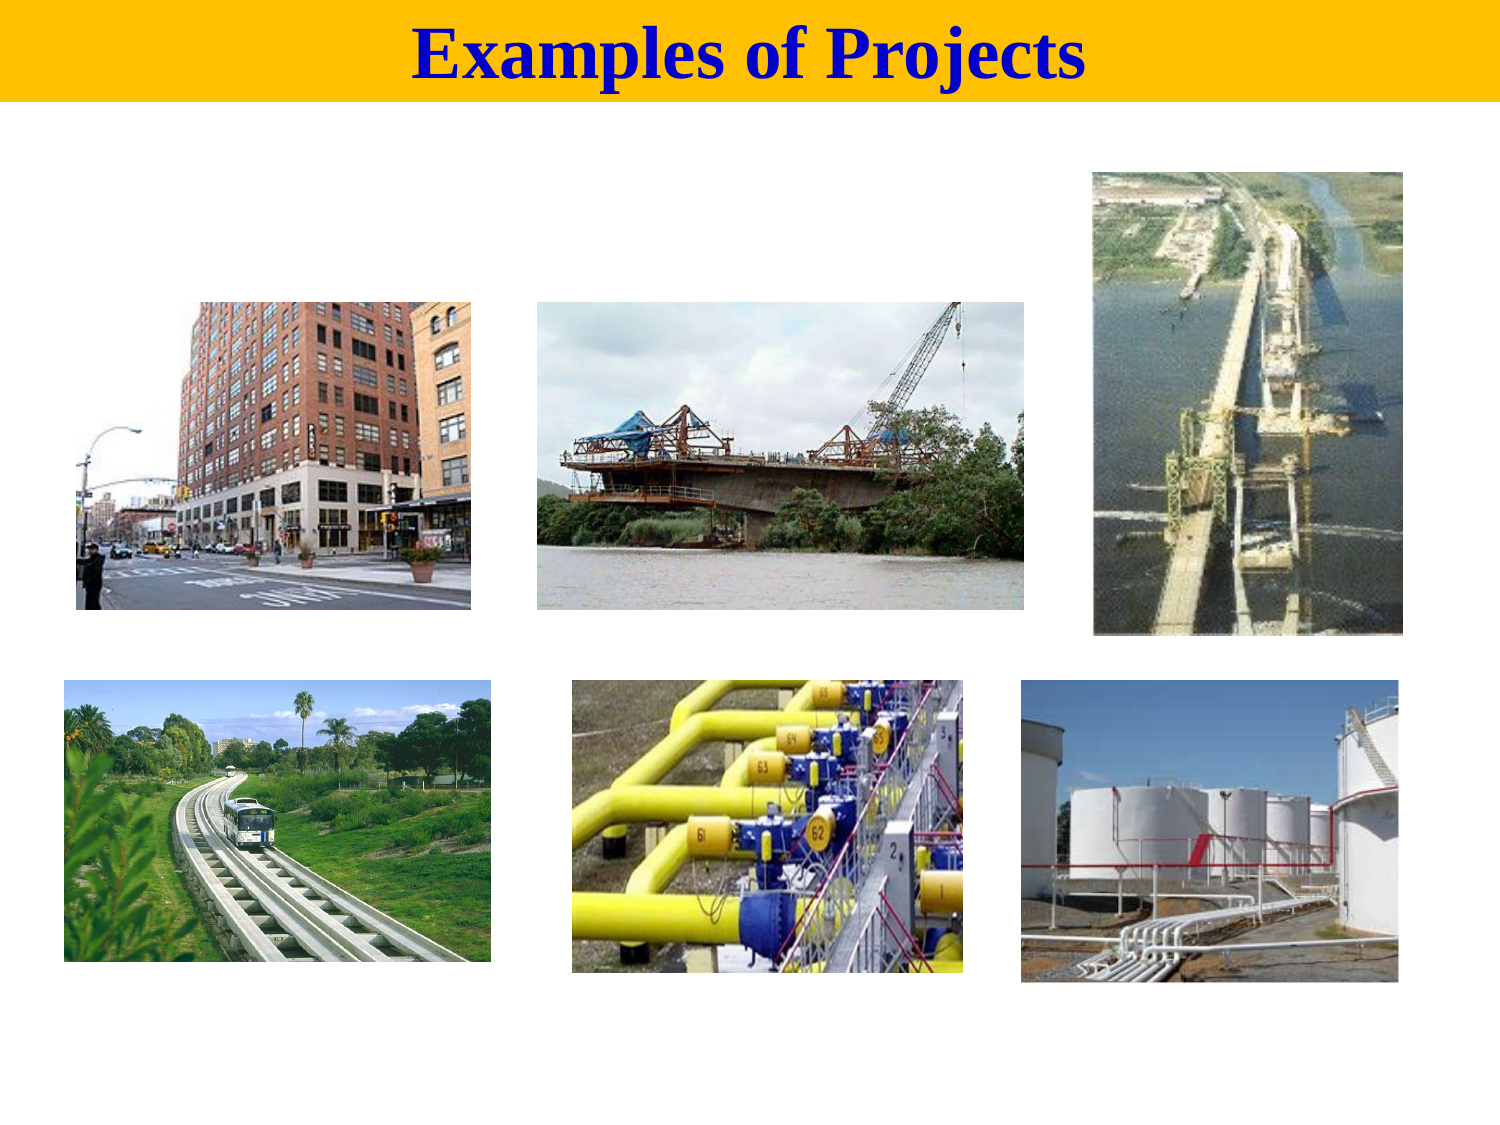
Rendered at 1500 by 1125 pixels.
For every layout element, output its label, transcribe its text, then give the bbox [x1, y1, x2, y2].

picture [572, 680, 963, 974]
picture [64, 680, 491, 962]
picture [1092, 172, 1403, 636]
picture [76, 302, 471, 610]
title Examples of Projects [0, 0, 1500, 103]
picture [1021, 680, 1400, 984]
picture [537, 302, 1024, 610]
